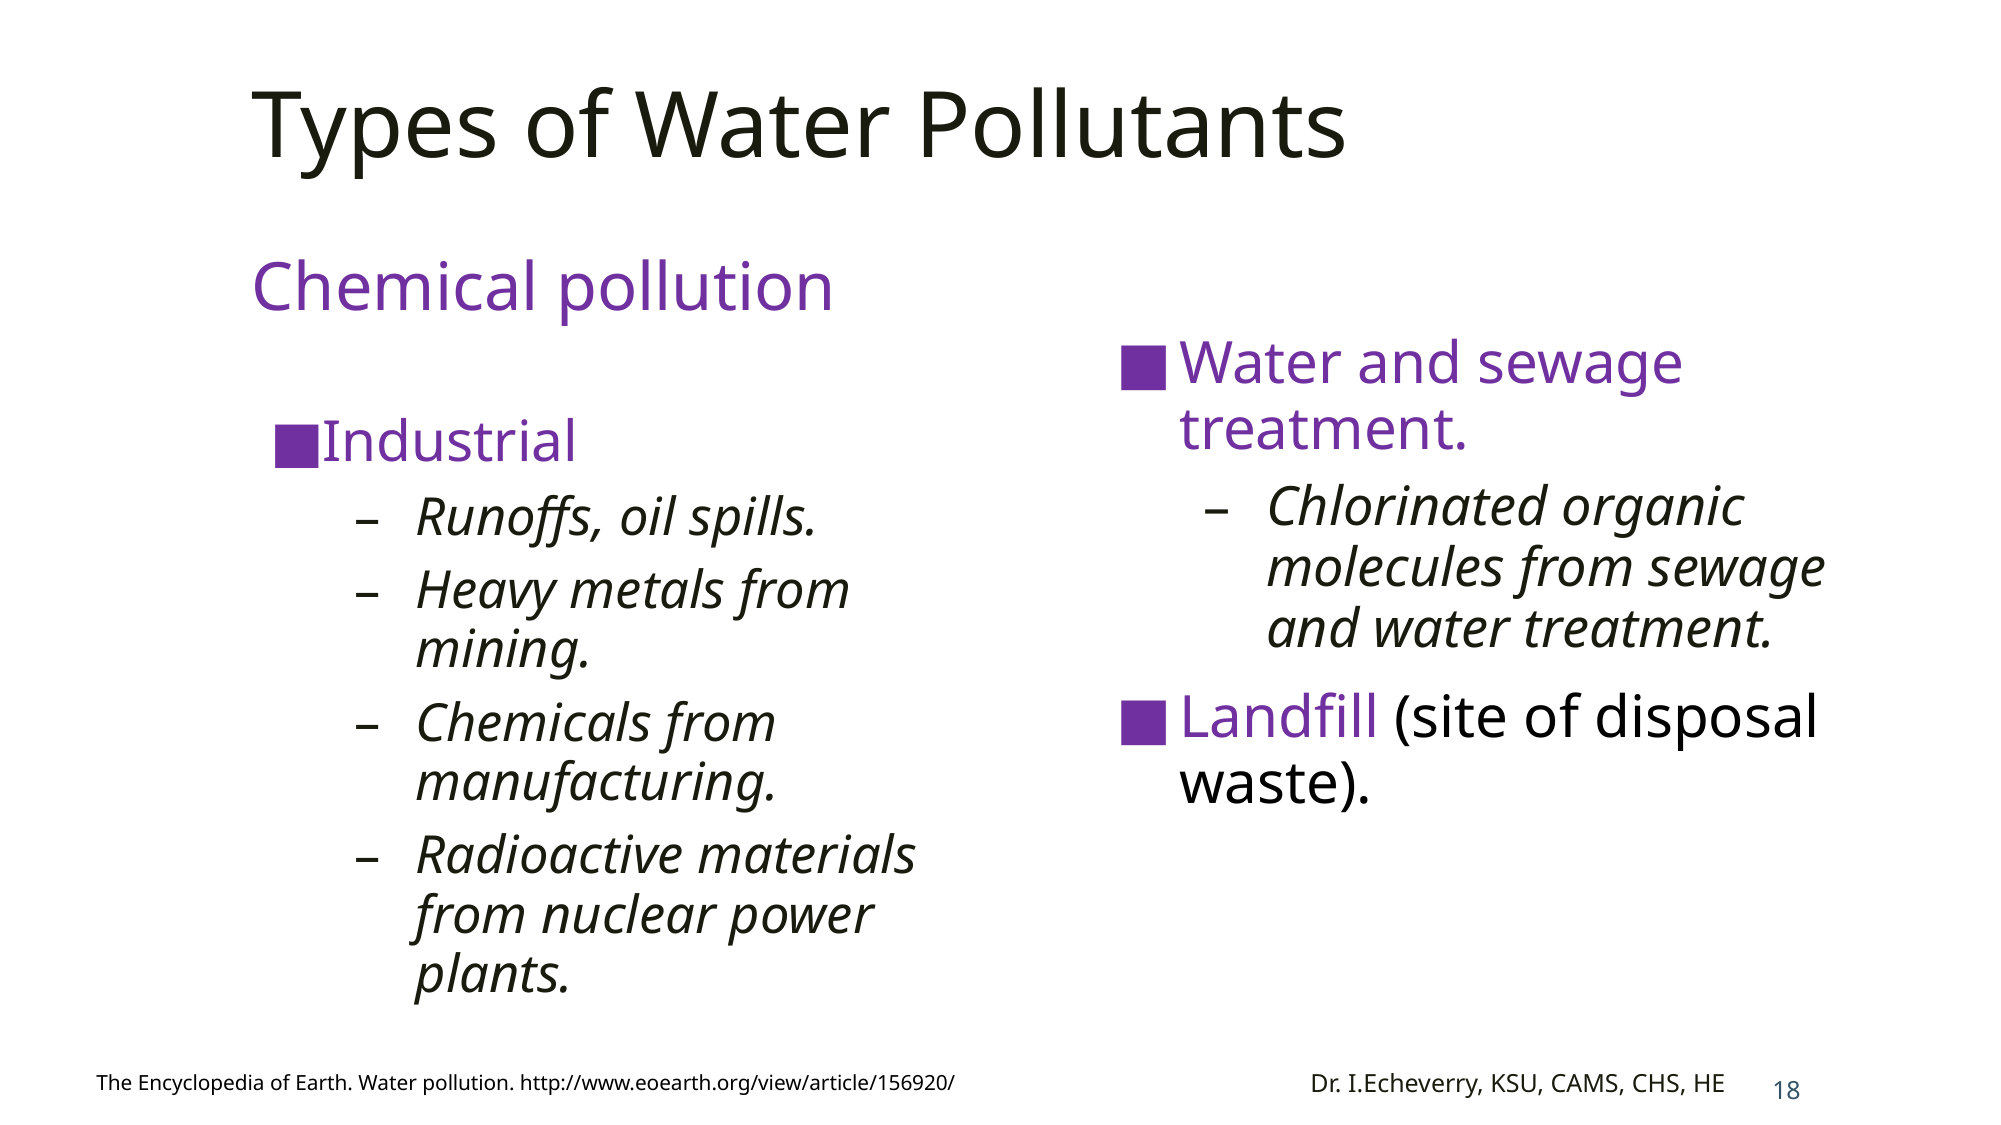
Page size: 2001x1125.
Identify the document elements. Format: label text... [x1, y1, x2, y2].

list Water and sewage treatment. Chlorinated organic molecules from sewage and water treatment. Landfill (site of disposal waste). [1101, 323, 1933, 1030]
footer Dr. I.Echeverry, KSU, CAMS, CHS, HE [1295, 1052, 1855, 1113]
title Types of Water Pollutants [236, 71, 1699, 282]
list Chemical pollution [236, 237, 1215, 332]
list Industrial Runoffs, oil spills. Heavy metals from mining. Chemicals from manufacturing. Radioactive materials from nuclear power plants. [255, 402, 968, 1016]
text_box The Encyclopedia of Earth. Water pollution. http://www.eoearth.org/view/article/156920/ [81, 1062, 976, 1102]
slide_number 18 [1553, 1058, 1816, 1125]
